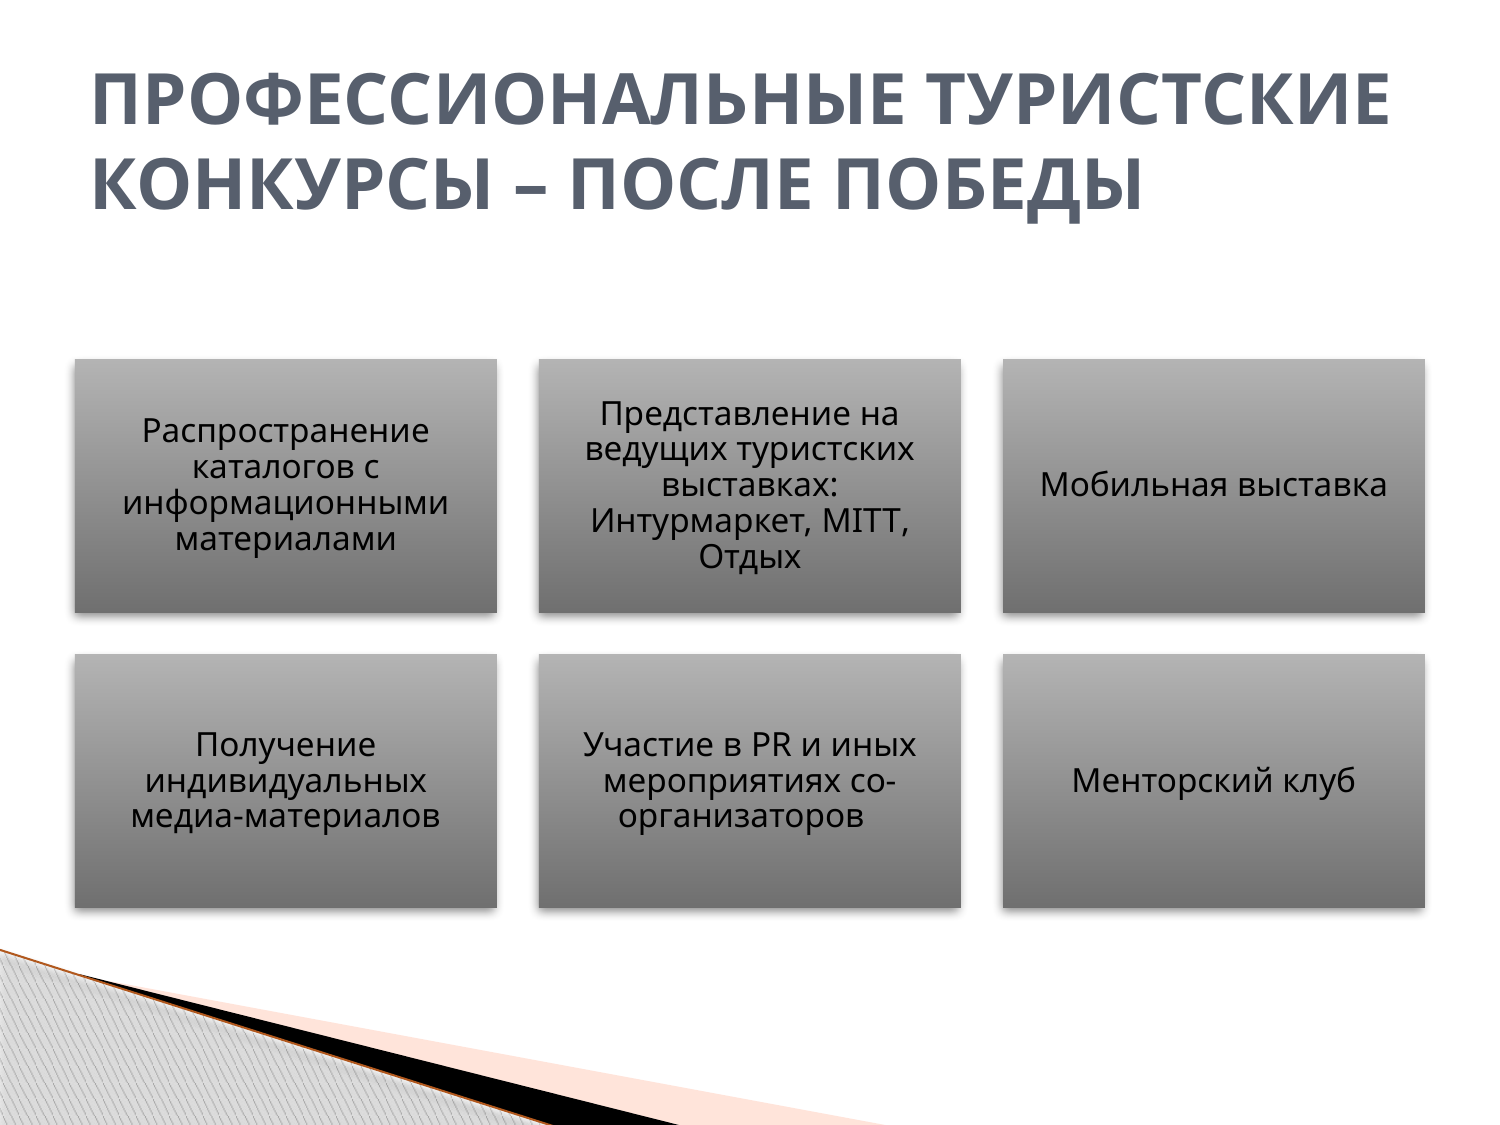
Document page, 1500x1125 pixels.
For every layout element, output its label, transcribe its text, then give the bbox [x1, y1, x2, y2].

title ПРОФЕССИОНАЛЬНЫЕ ТУРИСТСКИЕ КОНКУРСЫ – ПОСЛЕ ПОБЕДЫ [75, 45, 1425, 233]
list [74, 262, 1426, 1006]
